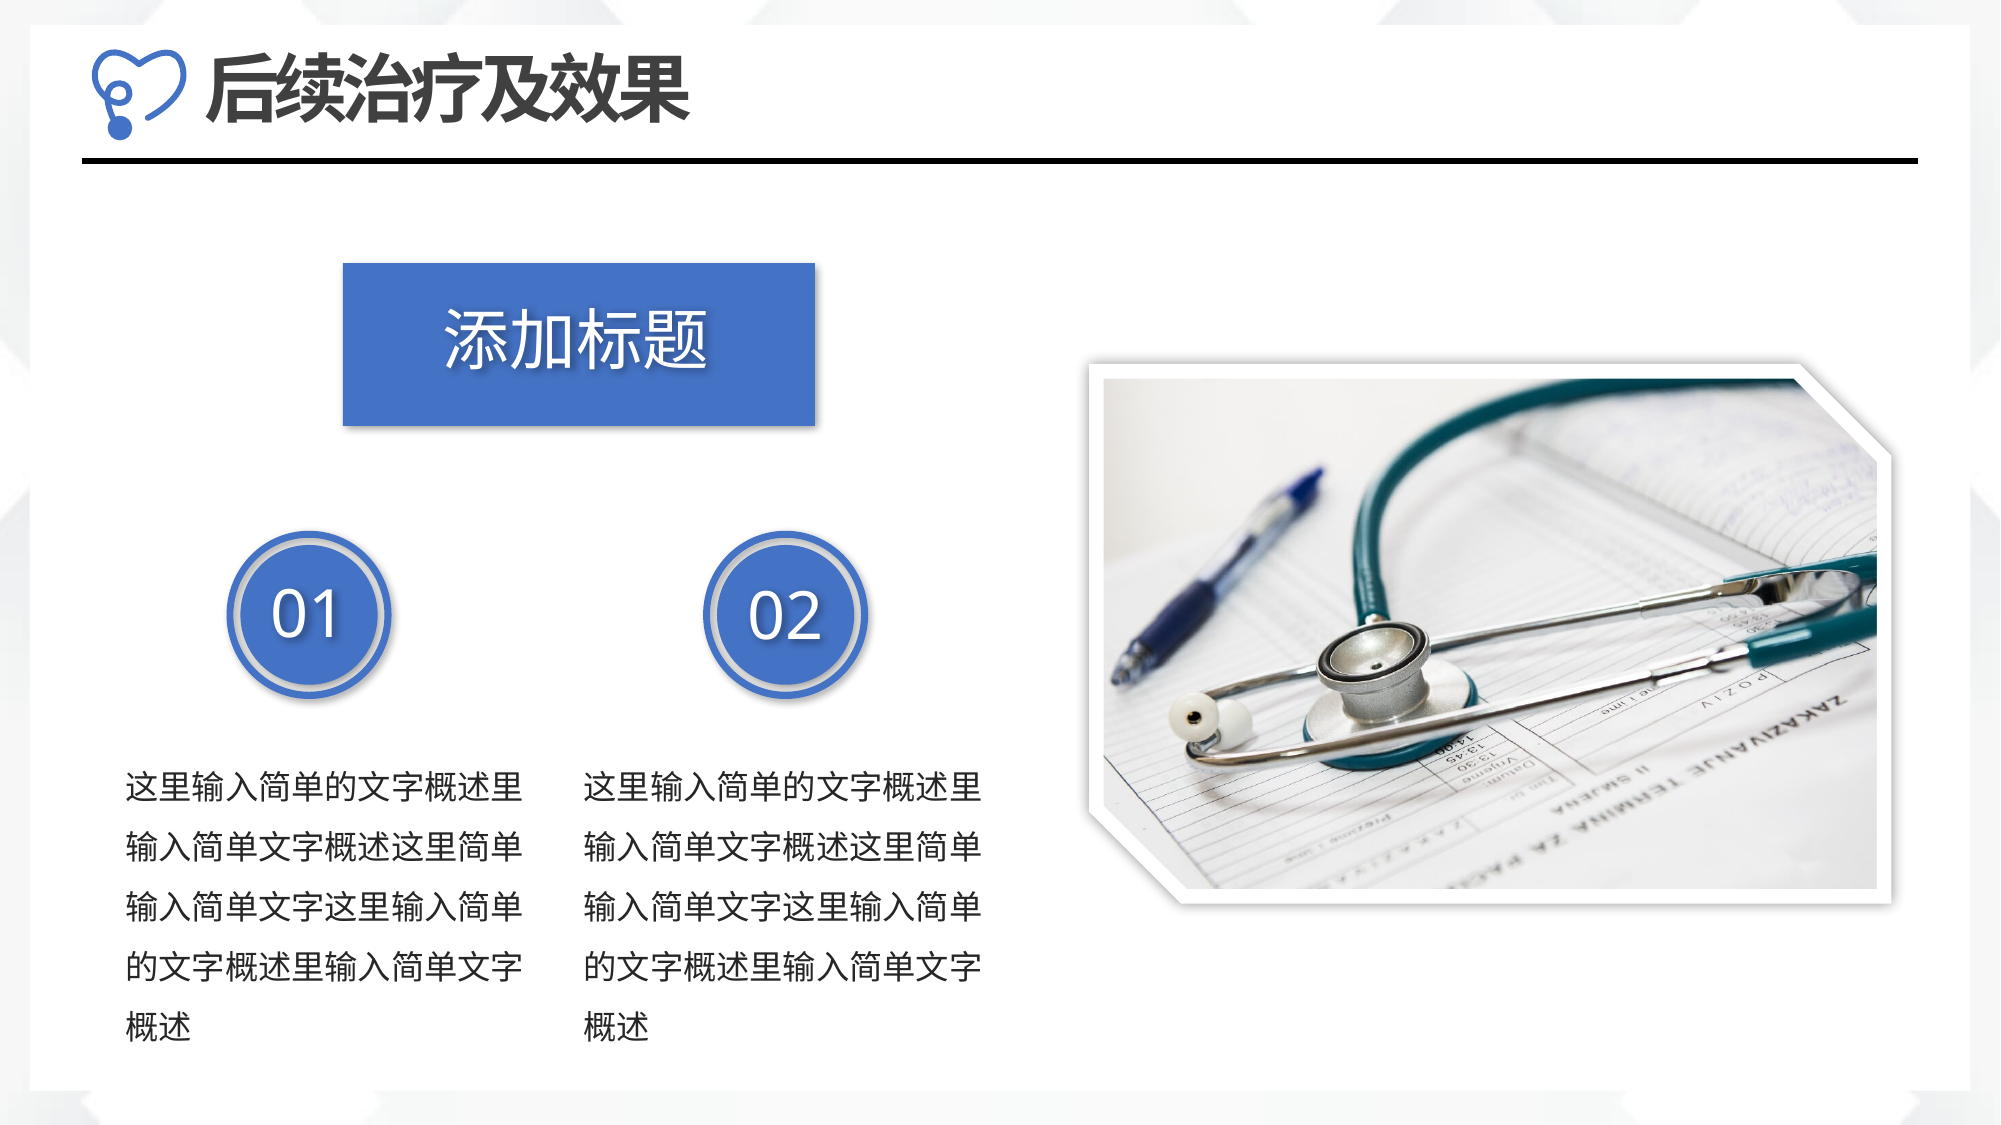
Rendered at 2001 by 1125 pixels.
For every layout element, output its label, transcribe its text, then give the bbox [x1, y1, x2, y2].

picture [0, 0, 2001, 1125]
text_box 这里输入简单的文字概述里输入简单文字概述这里简单输入简单文字这里输入简单的文字概述里输入简单文字概述 [110, 739, 545, 1054]
text_box 这里输入简单的文字概述里输入简单文字概述这里简单输入简单文字这里输入简单的文字概述里输入简单文字概述 [568, 739, 1003, 1054]
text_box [703, 530, 869, 699]
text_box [226, 530, 392, 699]
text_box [342, 263, 815, 426]
